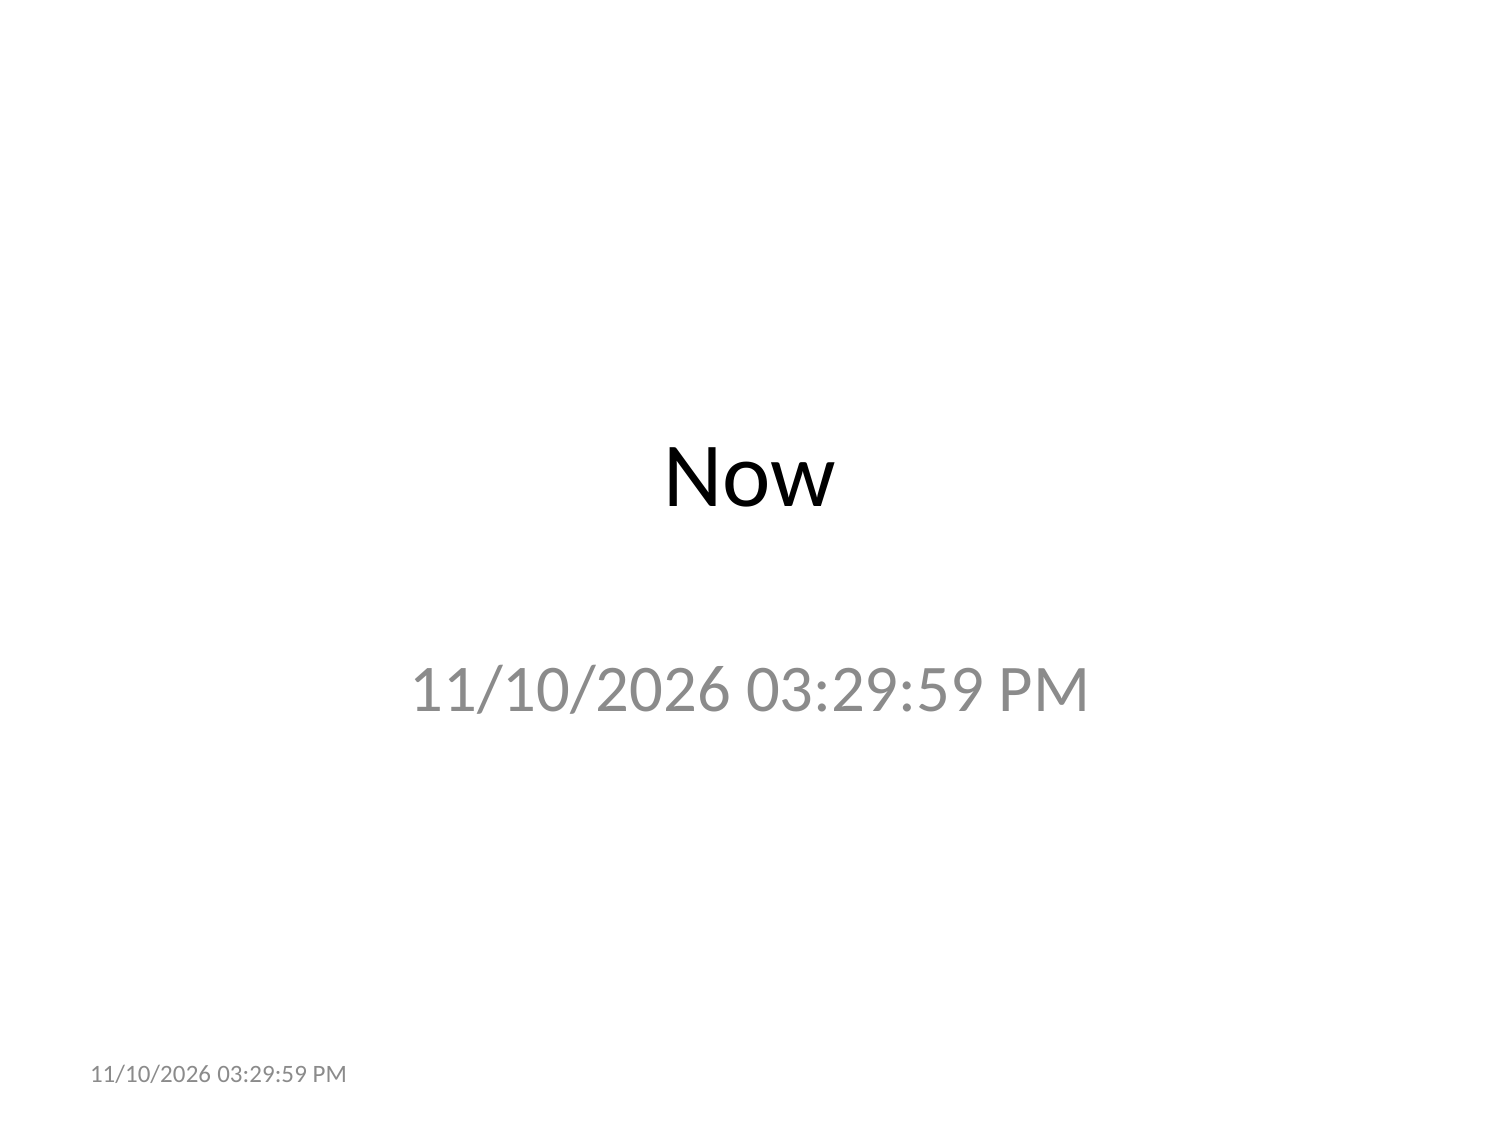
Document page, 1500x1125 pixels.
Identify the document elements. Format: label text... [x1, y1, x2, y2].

title Now [112, 349, 1388, 591]
subtitle 2011-12-19 10:20:04 AM [225, 637, 1275, 925]
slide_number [75, 1042, 425, 1103]
